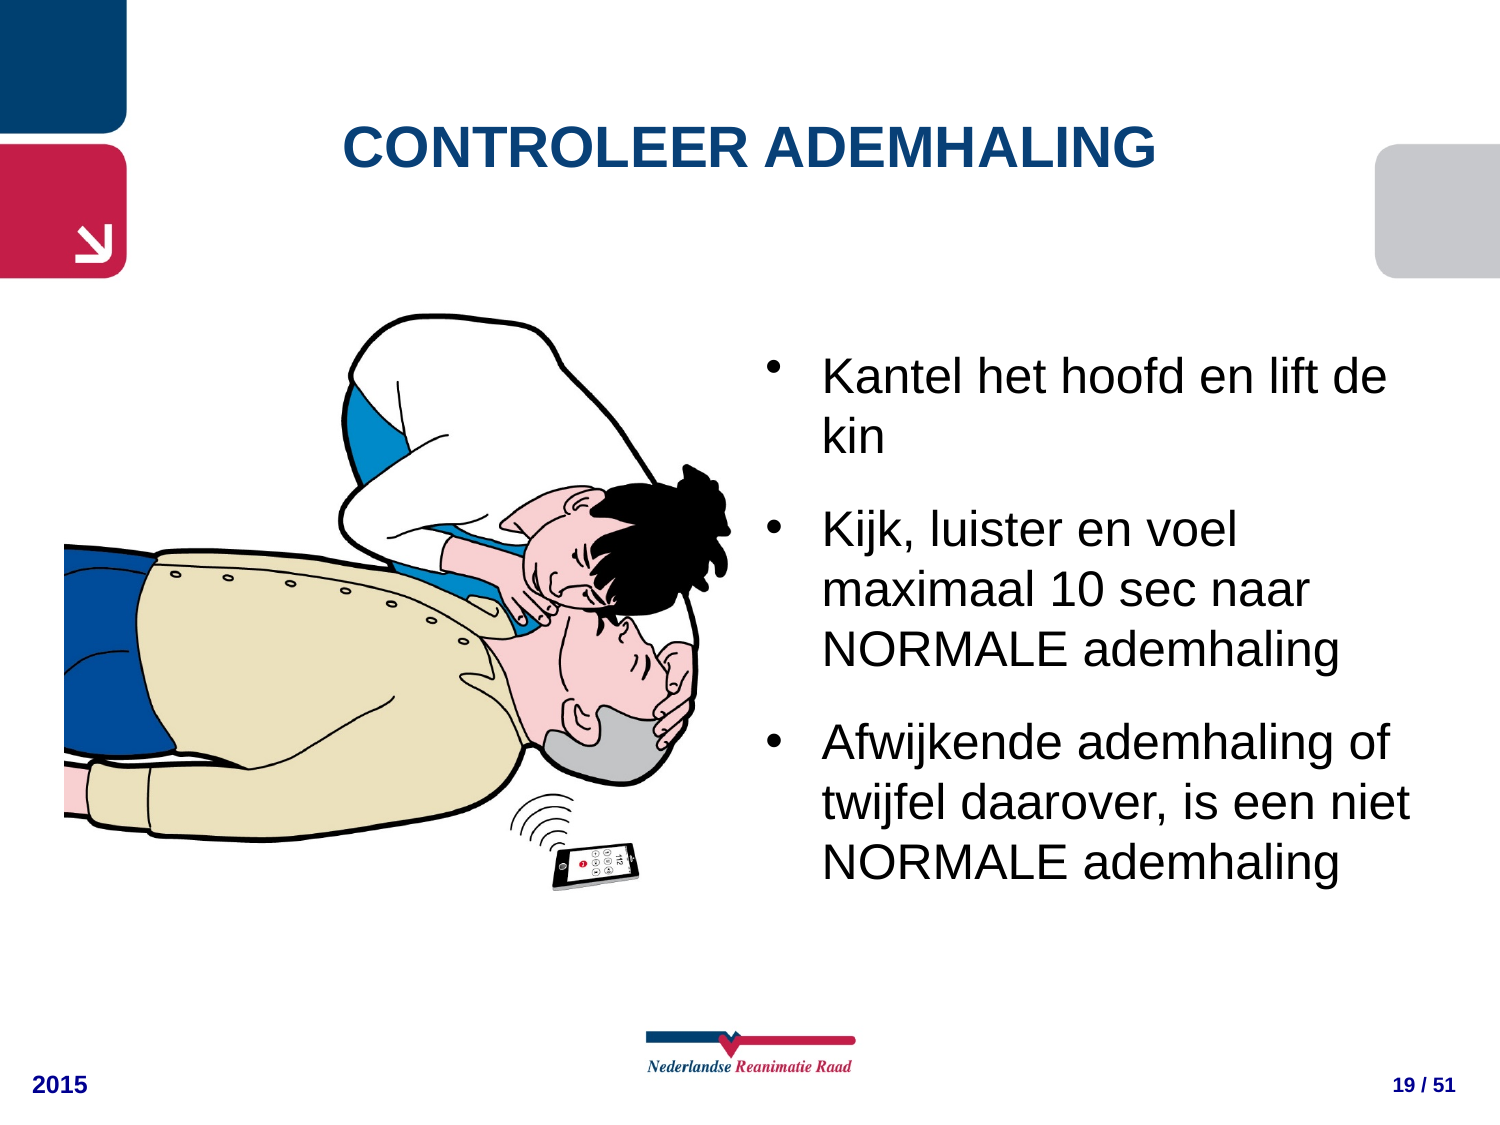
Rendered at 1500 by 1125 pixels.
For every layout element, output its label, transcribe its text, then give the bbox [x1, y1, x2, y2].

picture [0, 0, 1500, 1125]
text_box CONTROLEER ADEMHALING [33, 101, 1468, 177]
list Kantel het hoofd en lift de kin Kijk, luister en voel maximaal 10 sec naar NORMALE ademhaling Afwijkende ademhaling of twijfel daarover, is een niet NORMALE ademhaling [750, 335, 1456, 1105]
